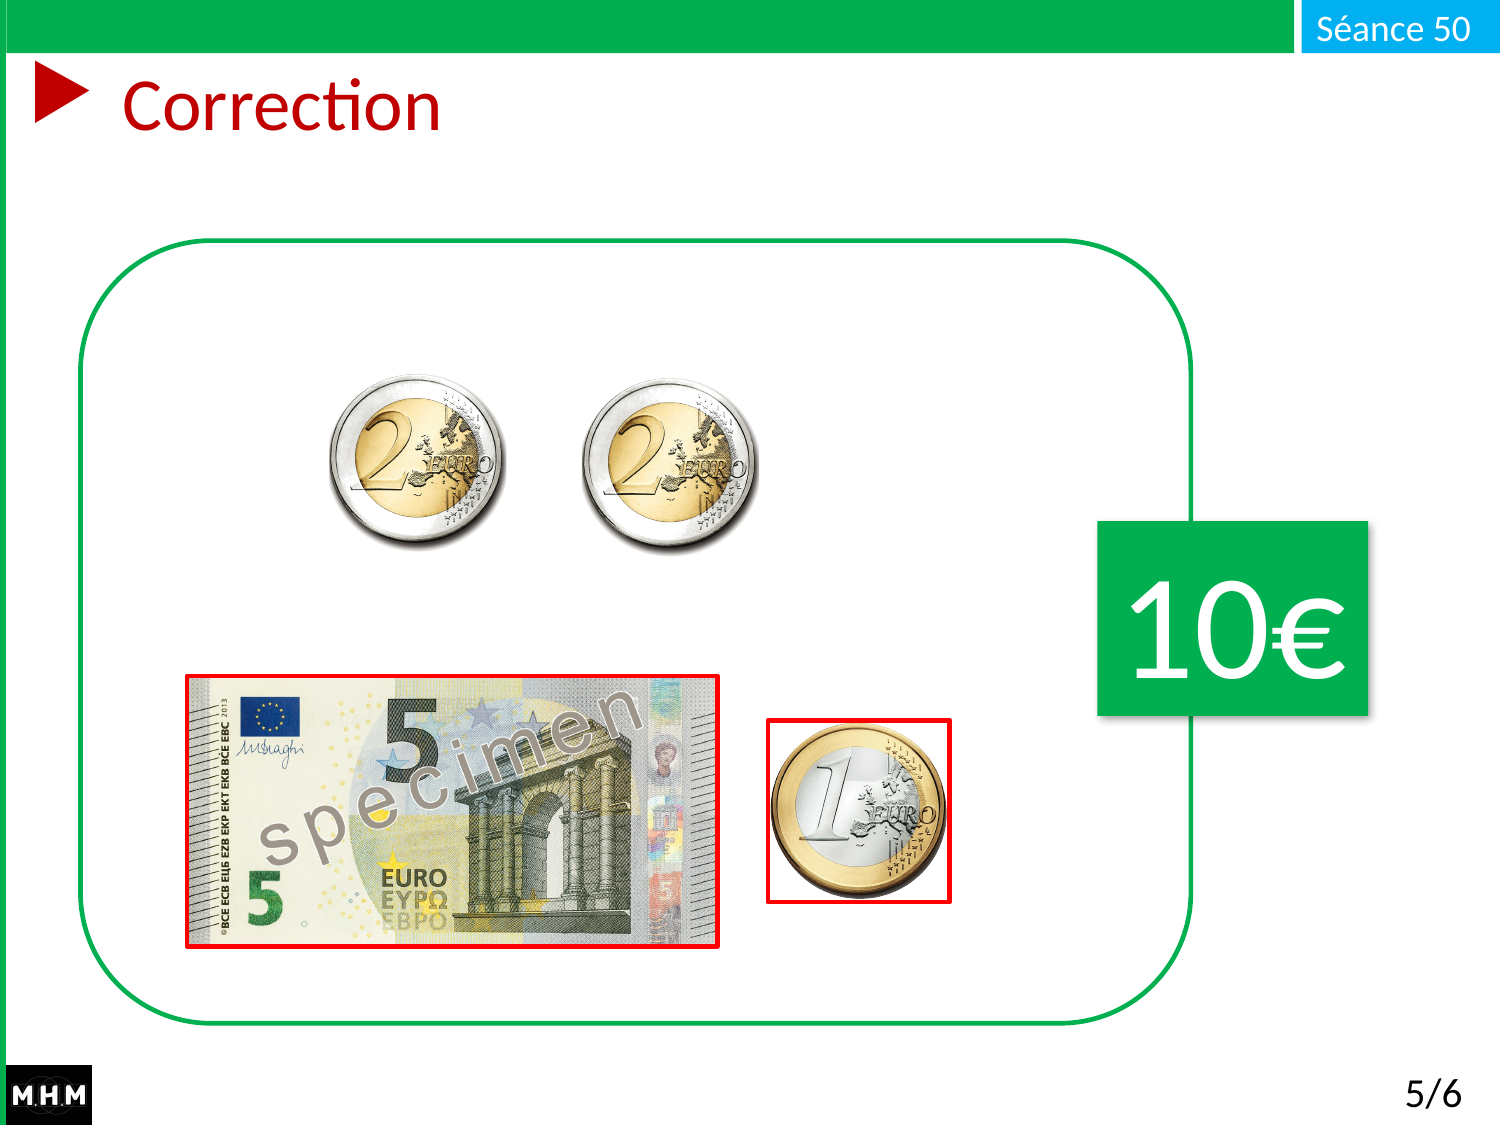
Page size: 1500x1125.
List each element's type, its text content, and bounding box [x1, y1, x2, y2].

picture [6, 1065, 92, 1125]
picture [329, 370, 507, 559]
text_box 10€ [1097, 521, 1369, 716]
text_box [79, 239, 1192, 1025]
picture [581, 374, 760, 563]
text_box 5/6 [1389, 1064, 1500, 1125]
picture [770, 722, 948, 900]
title Correction [13, 58, 1397, 154]
picture [189, 678, 716, 944]
